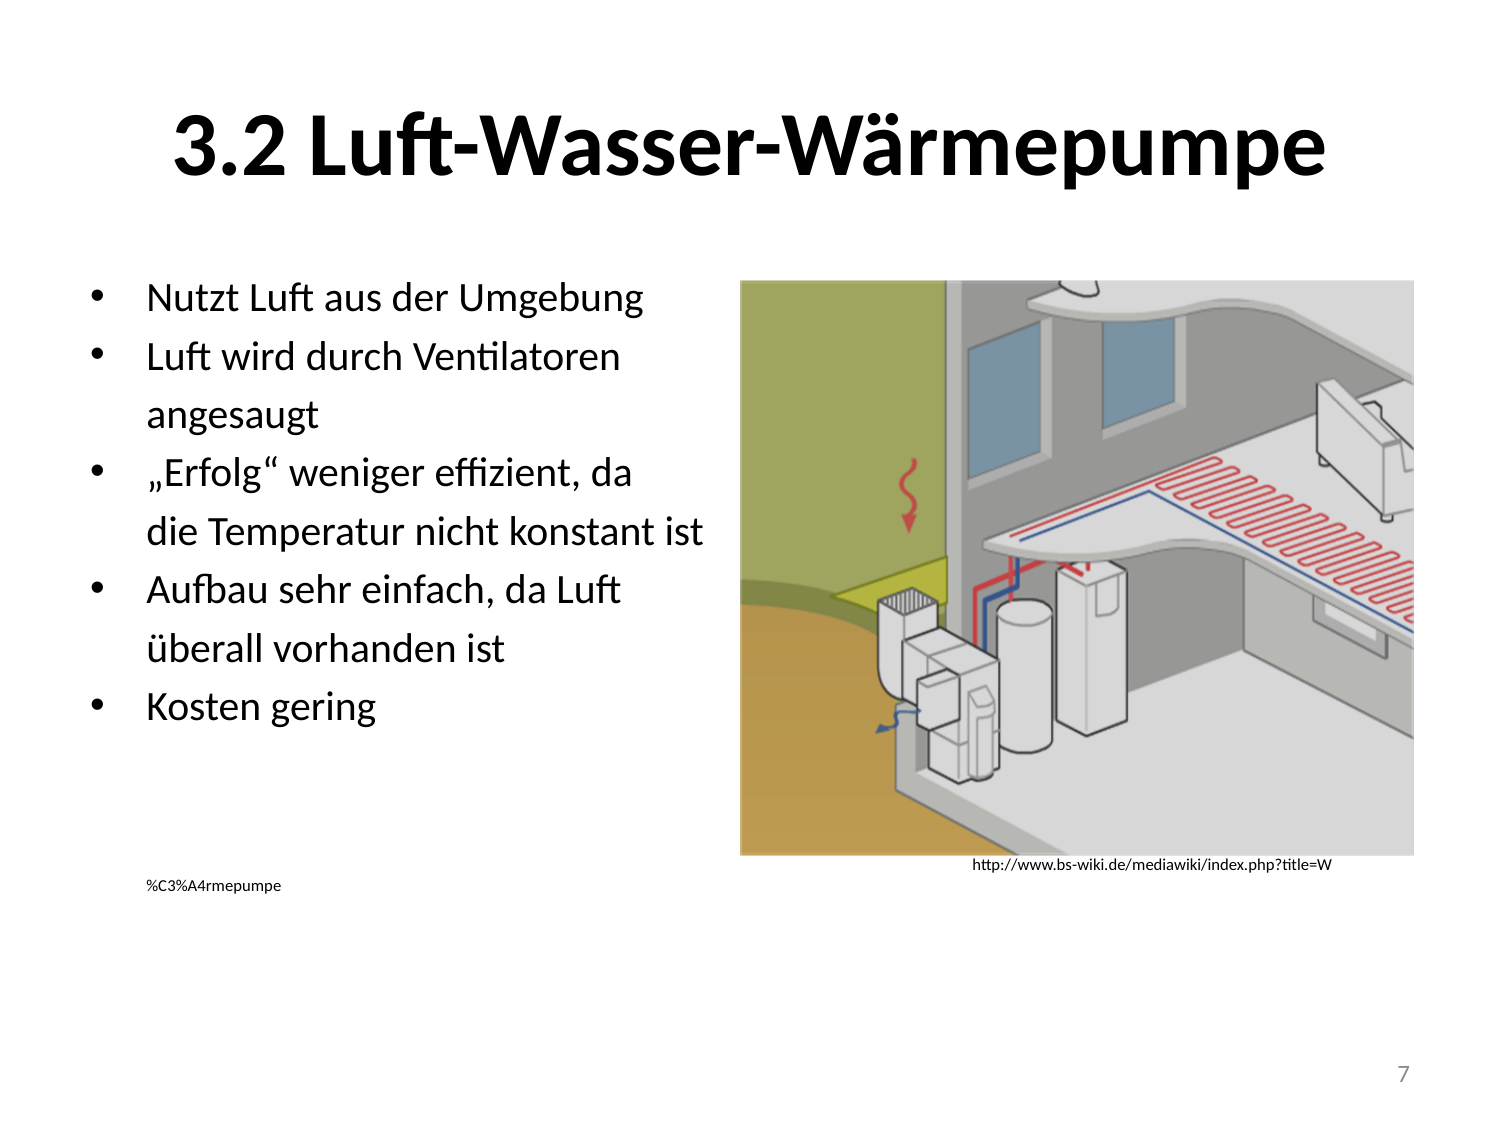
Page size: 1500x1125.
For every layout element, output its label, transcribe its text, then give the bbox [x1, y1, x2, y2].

picture [737, 278, 1416, 858]
list Nutzt Luft aus der Umgebung Luft wird durch Ventilatoren angesaugt „Erfolg“ weniger effizient, da die Temperatur nicht konstant ist Aufbau sehr einfach, da Luft überall vorhanden ist Kosten gering http://www.bs-wiki.de/mediawiki/index.php?title=W%C3%A4rmepumpe [75, 262, 1436, 1125]
slide_number 7 [1074, 1042, 1425, 1103]
title 3.2 Luft-Wasser-Wärmepumpe [75, 45, 1425, 233]
